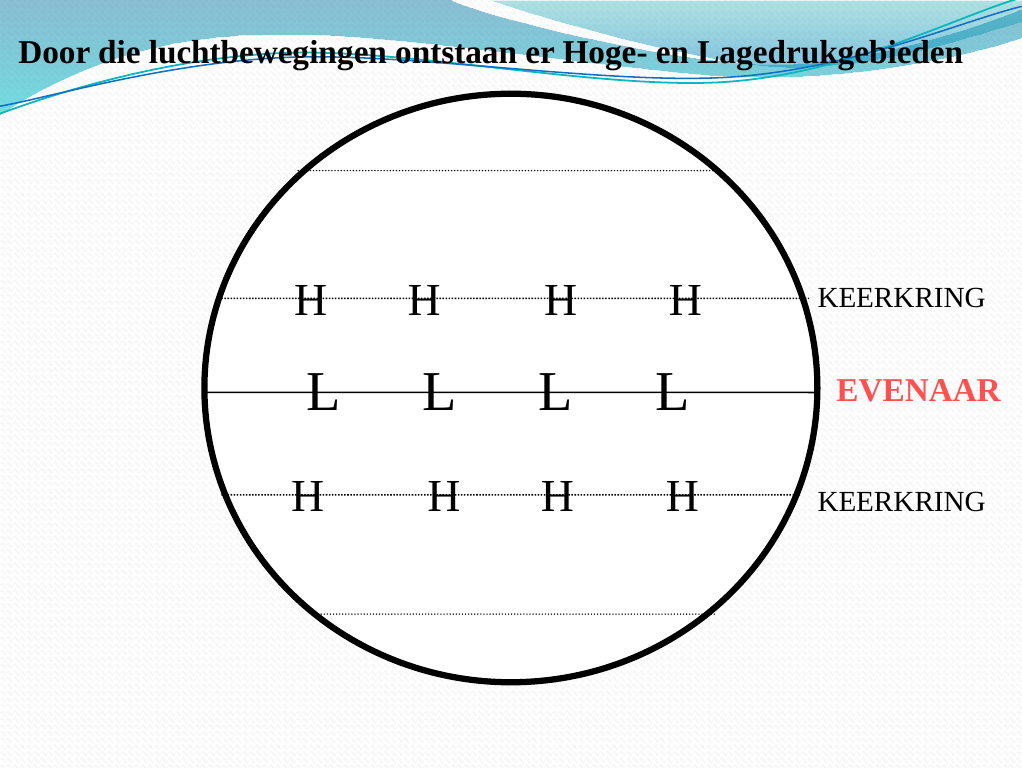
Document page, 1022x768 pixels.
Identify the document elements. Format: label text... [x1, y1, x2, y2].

text_box EVENAAR [826, 362, 1012, 413]
text_box KEERKRING [807, 477, 996, 523]
text_box Door die luchtbewegingen ontstaan er Hoge- en Lagedrukgebieden [0, 25, 1022, 76]
text_box L L L L [204, 393, 818, 683]
text_box H H H H [280, 460, 792, 526]
text_box L L L L [204, 93, 818, 392]
text_box H H H H [272, 264, 784, 330]
text_box KEERKRING [807, 272, 996, 319]
